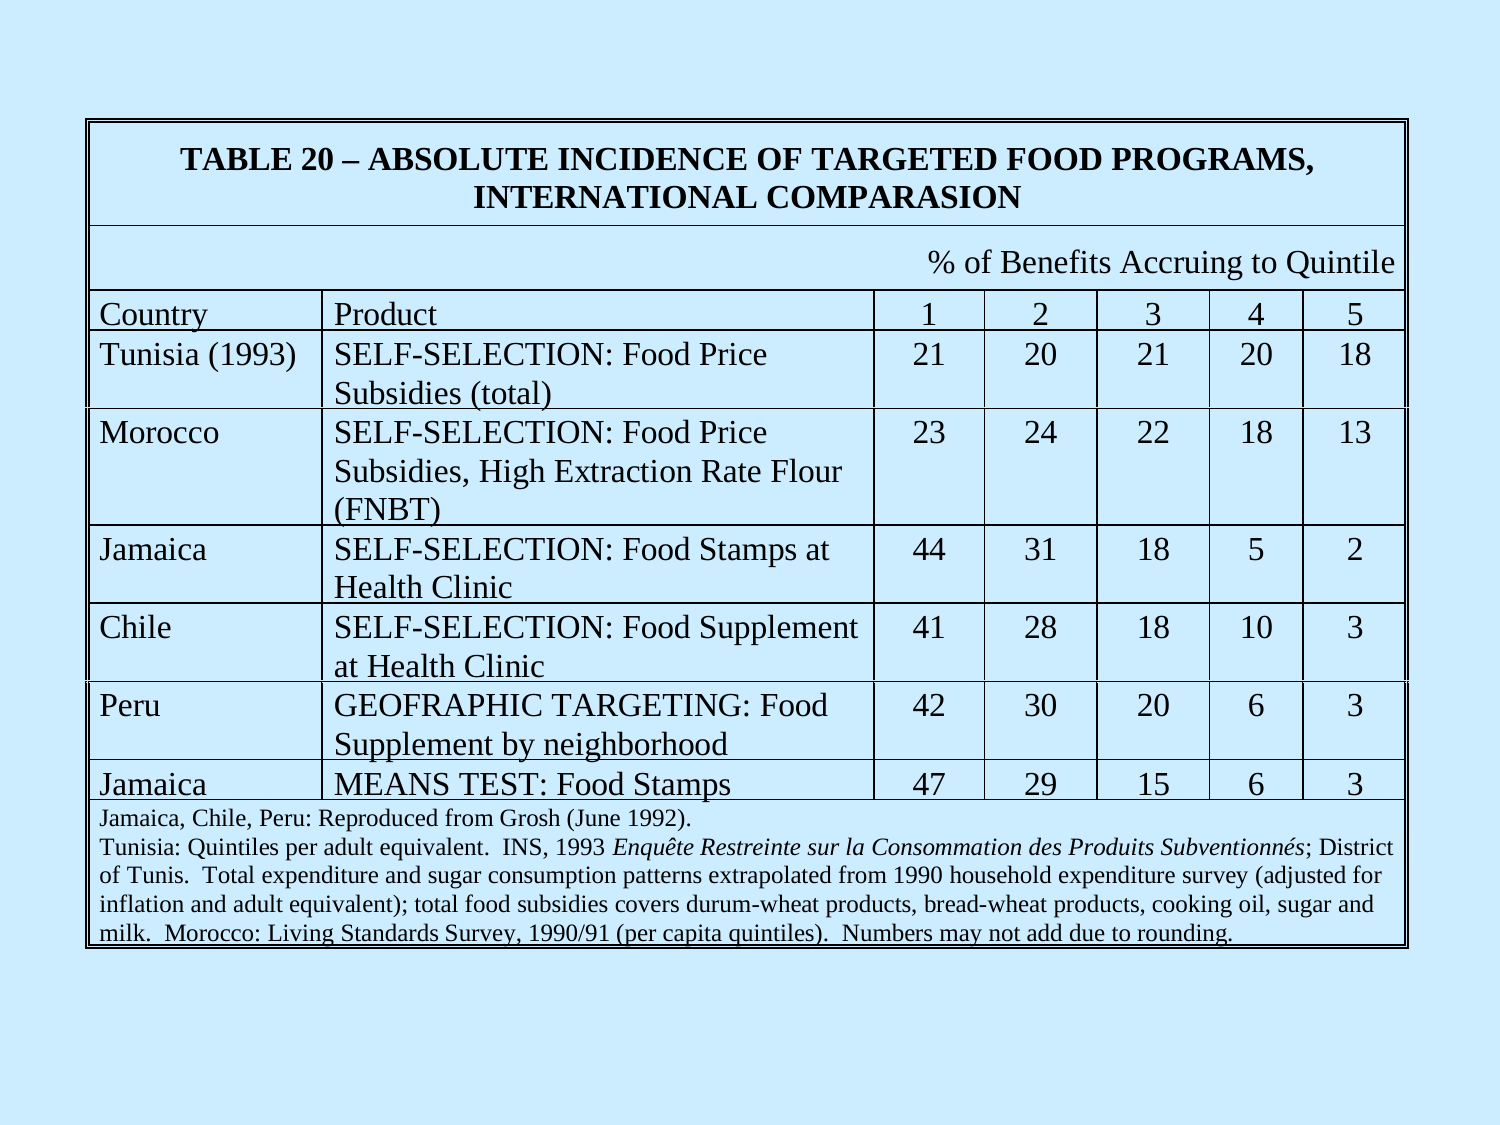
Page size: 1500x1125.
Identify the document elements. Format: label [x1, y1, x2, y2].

text_box [46, 118, 1455, 1007]
